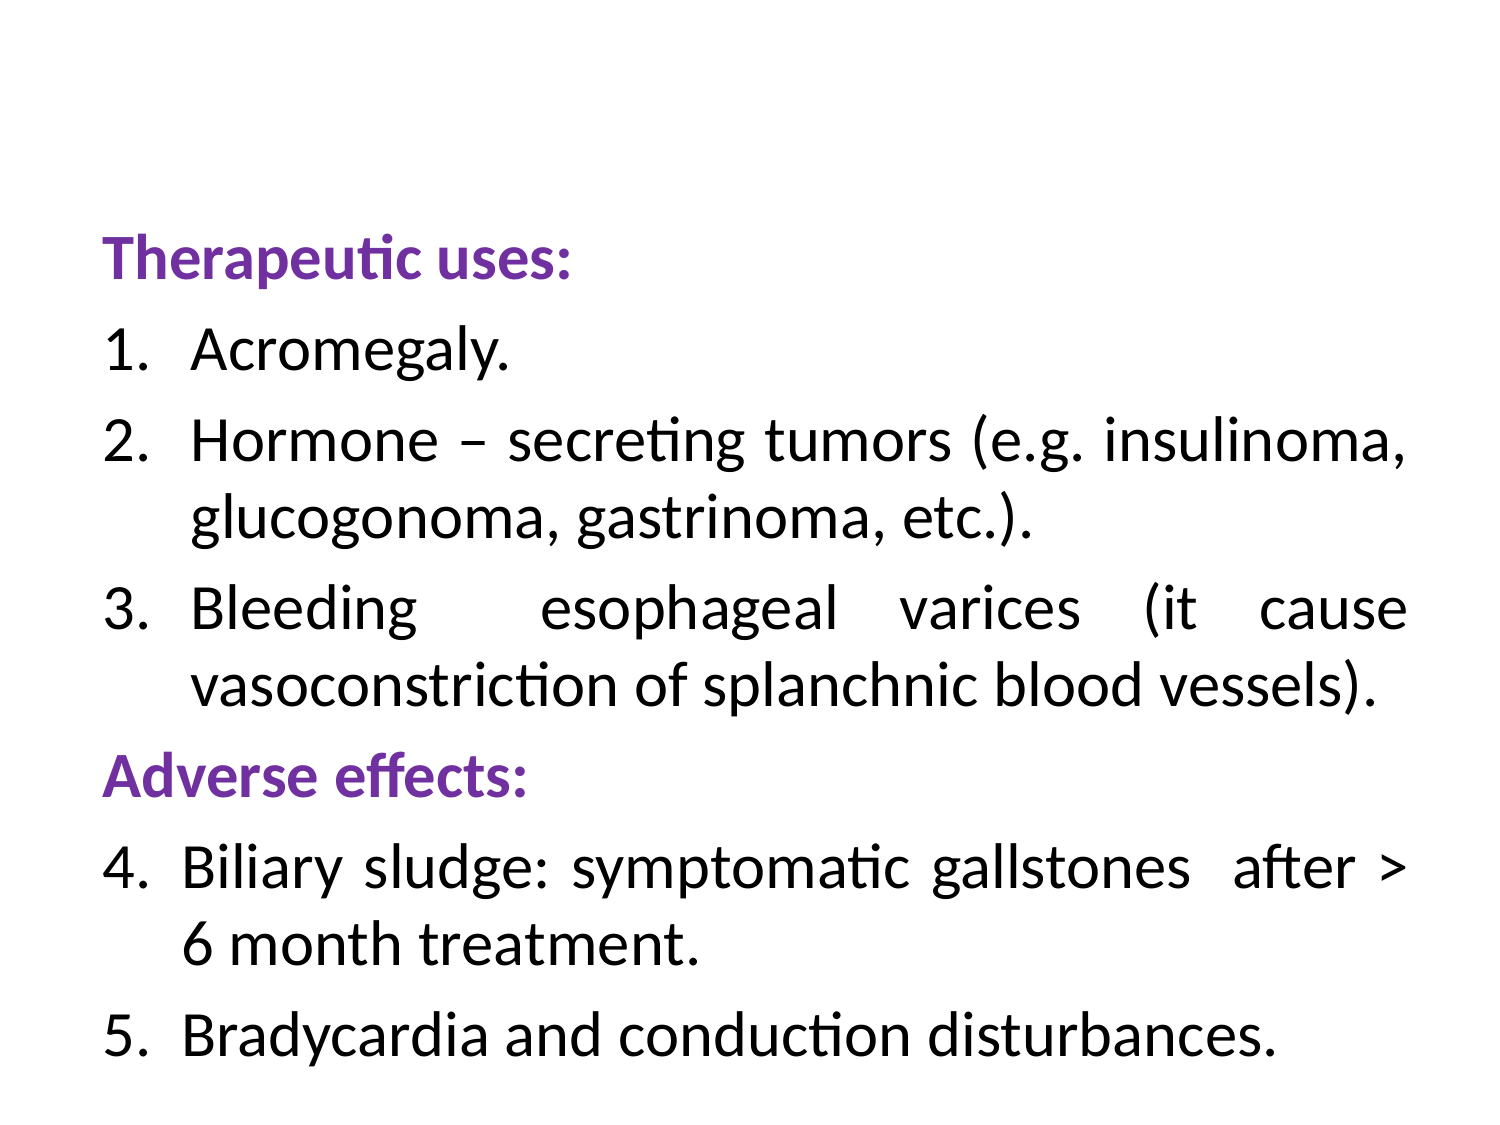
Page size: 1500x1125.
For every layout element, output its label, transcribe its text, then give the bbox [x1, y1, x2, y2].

list Therapeutic uses: Acromegaly. Hormone – secreting tumors (e.g. insulinoma, glucogonoma, gastrinoma, etc.). Bleeding esophageal varices (it cause vasoconstriction of splanchnic blood vessels). Adverse effects: Biliary sludge: symptomatic gallstones after > 6 month treatment. Bradycardia and conduction disturbances. [87, 207, 1425, 1088]
